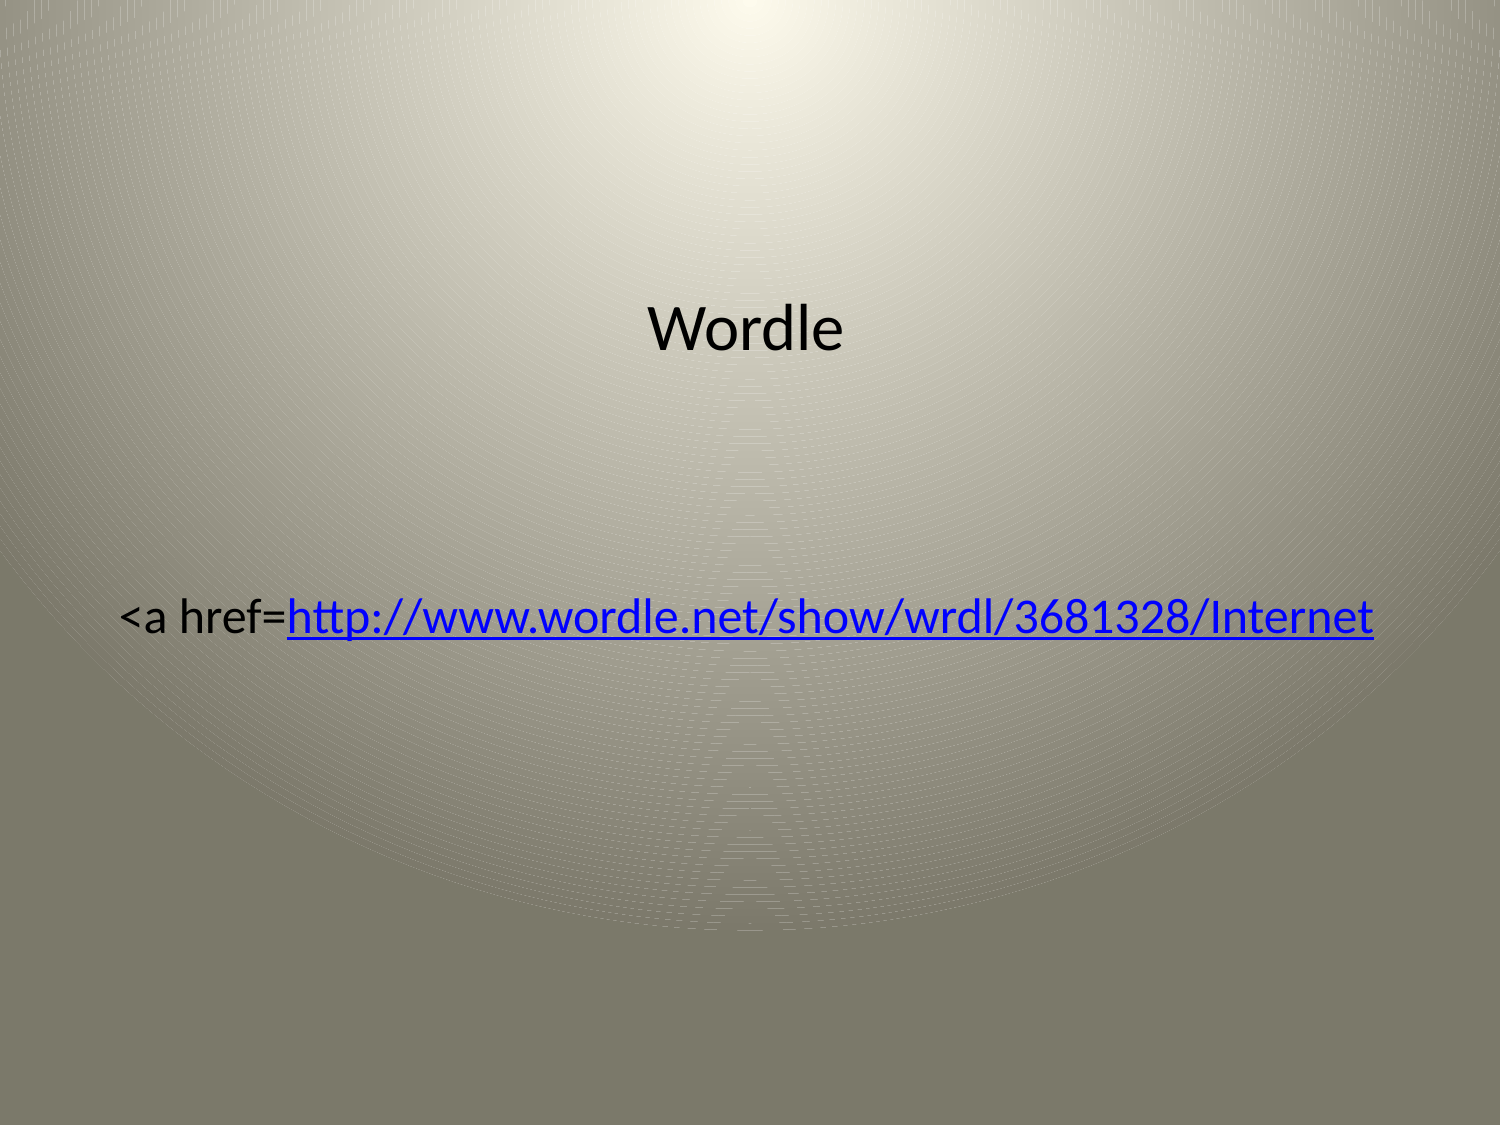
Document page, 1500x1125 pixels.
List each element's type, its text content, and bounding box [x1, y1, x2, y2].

list Wordle <a href=http://www.wordle.net/show/wrdl/3681328/Internet [71, 112, 1422, 1007]
title [75, 45, 1425, 313]
